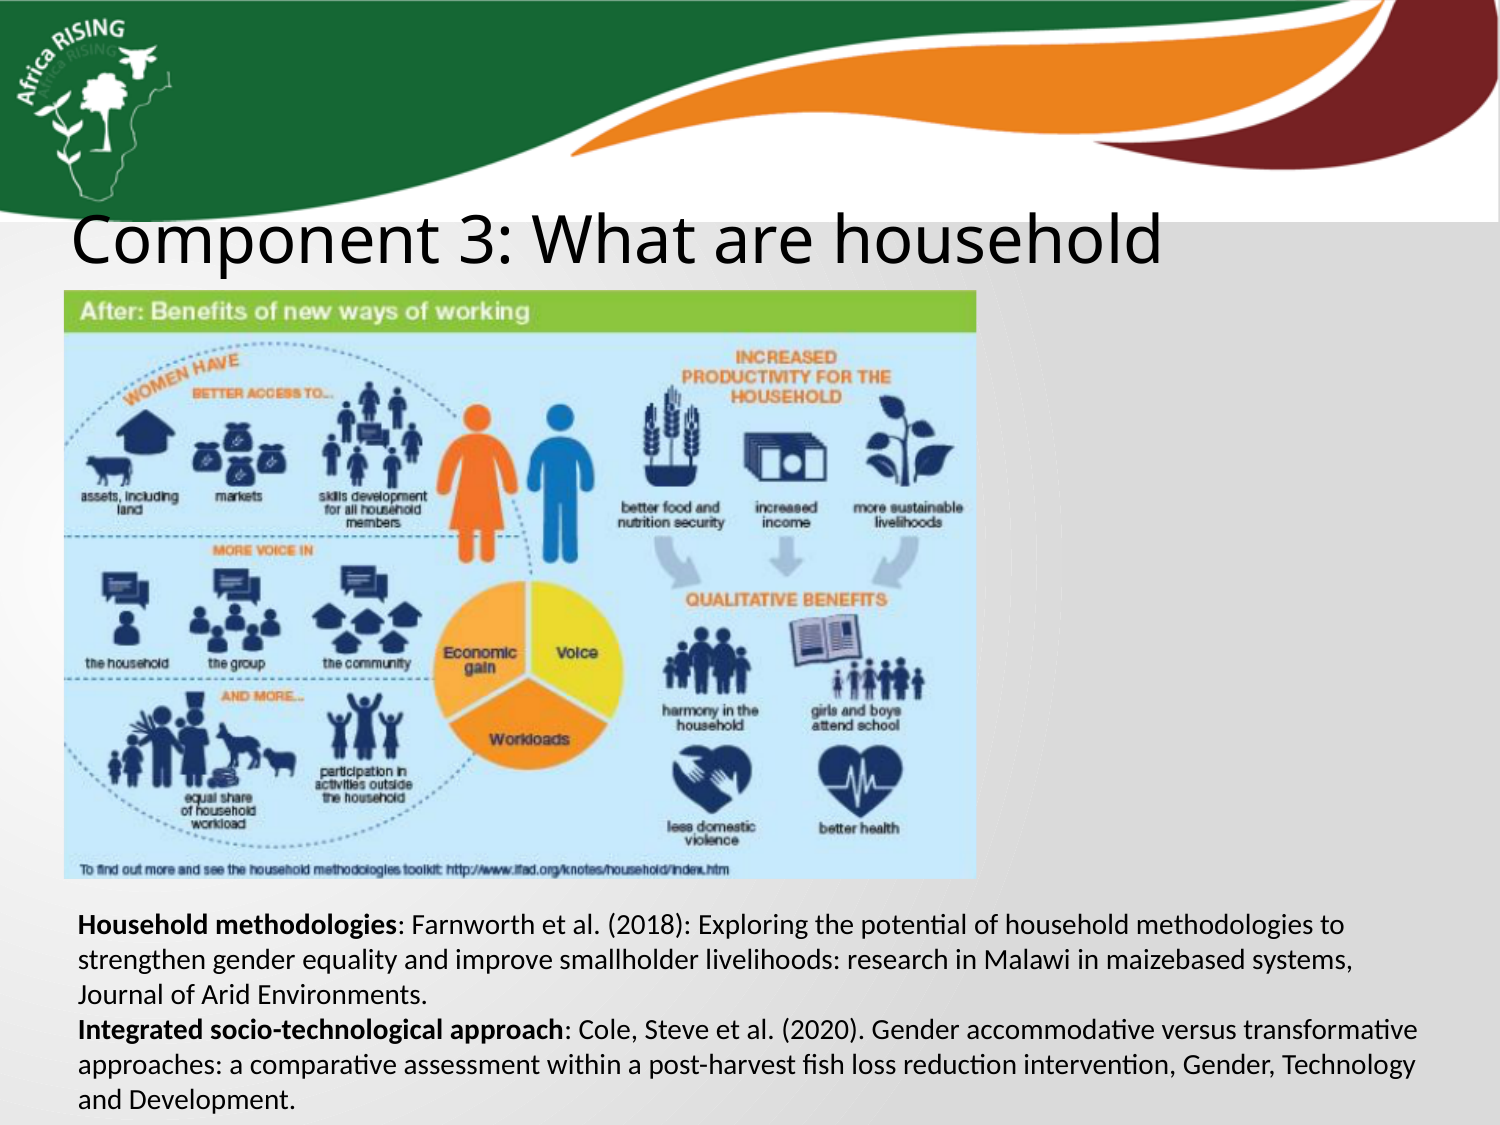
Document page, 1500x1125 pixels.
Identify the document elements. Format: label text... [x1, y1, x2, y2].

text_box Household methodologies: Farnworth et al. (2018): Exploring the potential of household methodologies to strengthen gender equality and improve smallholder livelihoods: research in Malawi in maizebased systems, Journal of Arid Environments. Integrated socio-technological approach: Cole, Steve et al. (2020). Gender accommodative versus transformative approaches: a comparative assessment within a post-harvest fish loss reduction intervention, Gender, Technology and Development. [63, 897, 1447, 1123]
picture [63, 290, 977, 879]
list Component 3: What are household methodologies? [36, 188, 1490, 327]
picture [0, 0, 1499, 222]
